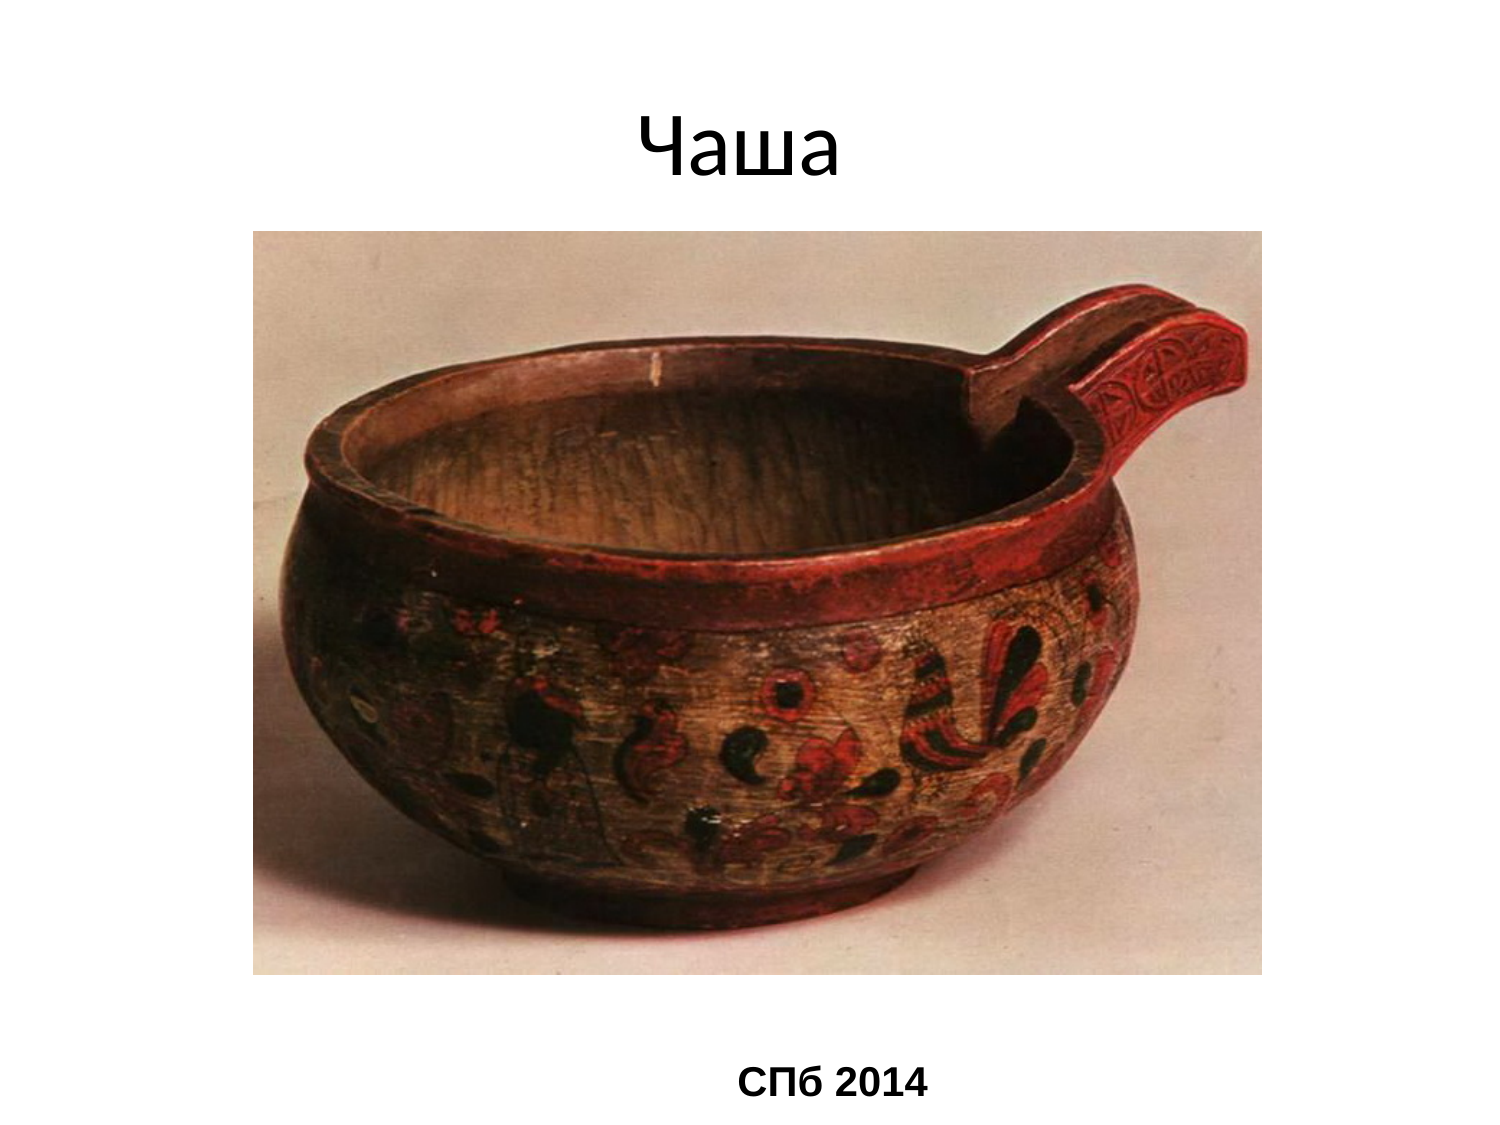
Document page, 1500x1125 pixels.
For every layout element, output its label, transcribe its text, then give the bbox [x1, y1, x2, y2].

title Чаша [75, 45, 1425, 233]
text_box СПб 2014 [677, 1033, 988, 1125]
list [253, 231, 1262, 975]
